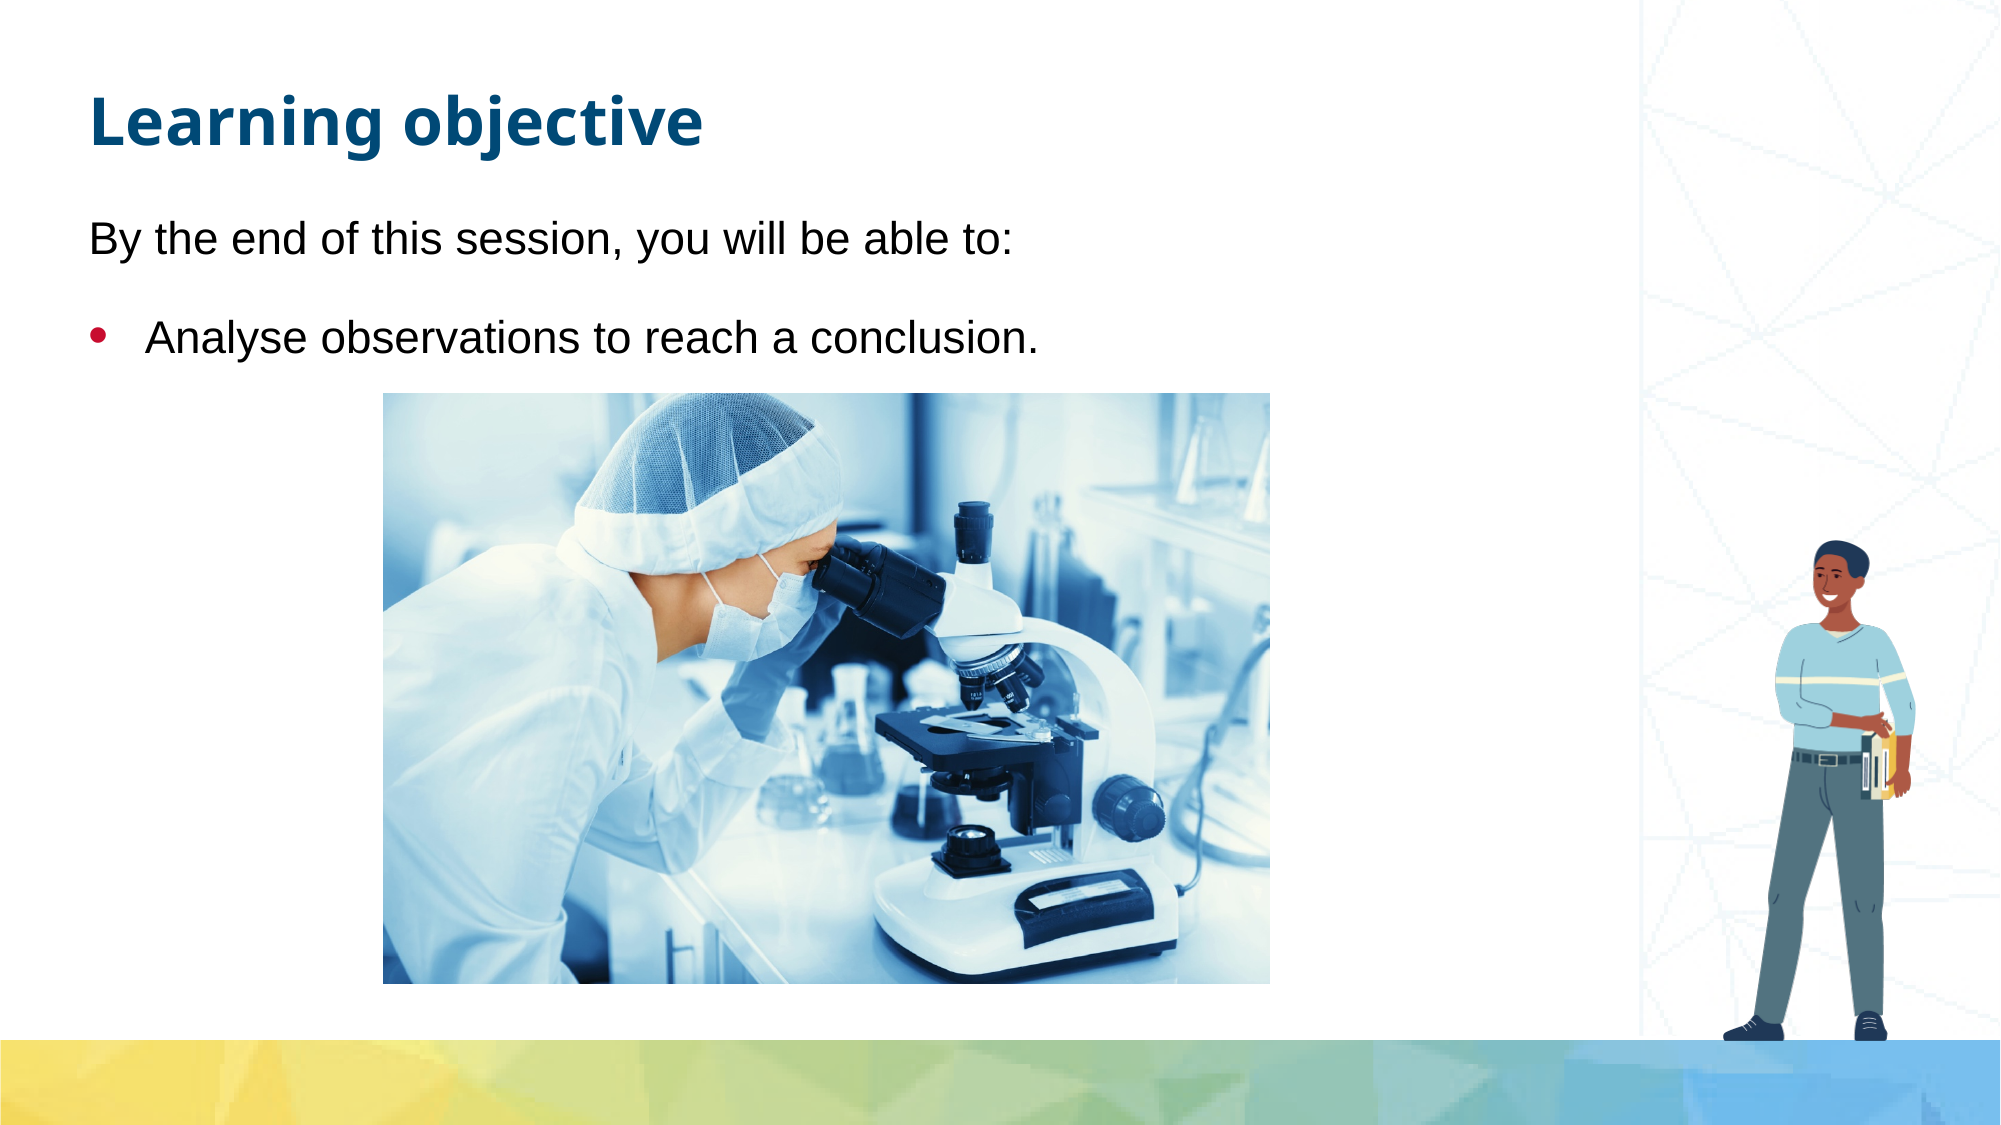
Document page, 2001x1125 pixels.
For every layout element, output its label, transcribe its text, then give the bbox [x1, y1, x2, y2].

picture [0, 0, 2001, 1125]
list By the end of this session, you will be able to: Analyse observations to reach a conclusion. [88, 206, 1565, 890]
picture [383, 393, 1270, 984]
title Learning objective [88, 88, 1565, 161]
